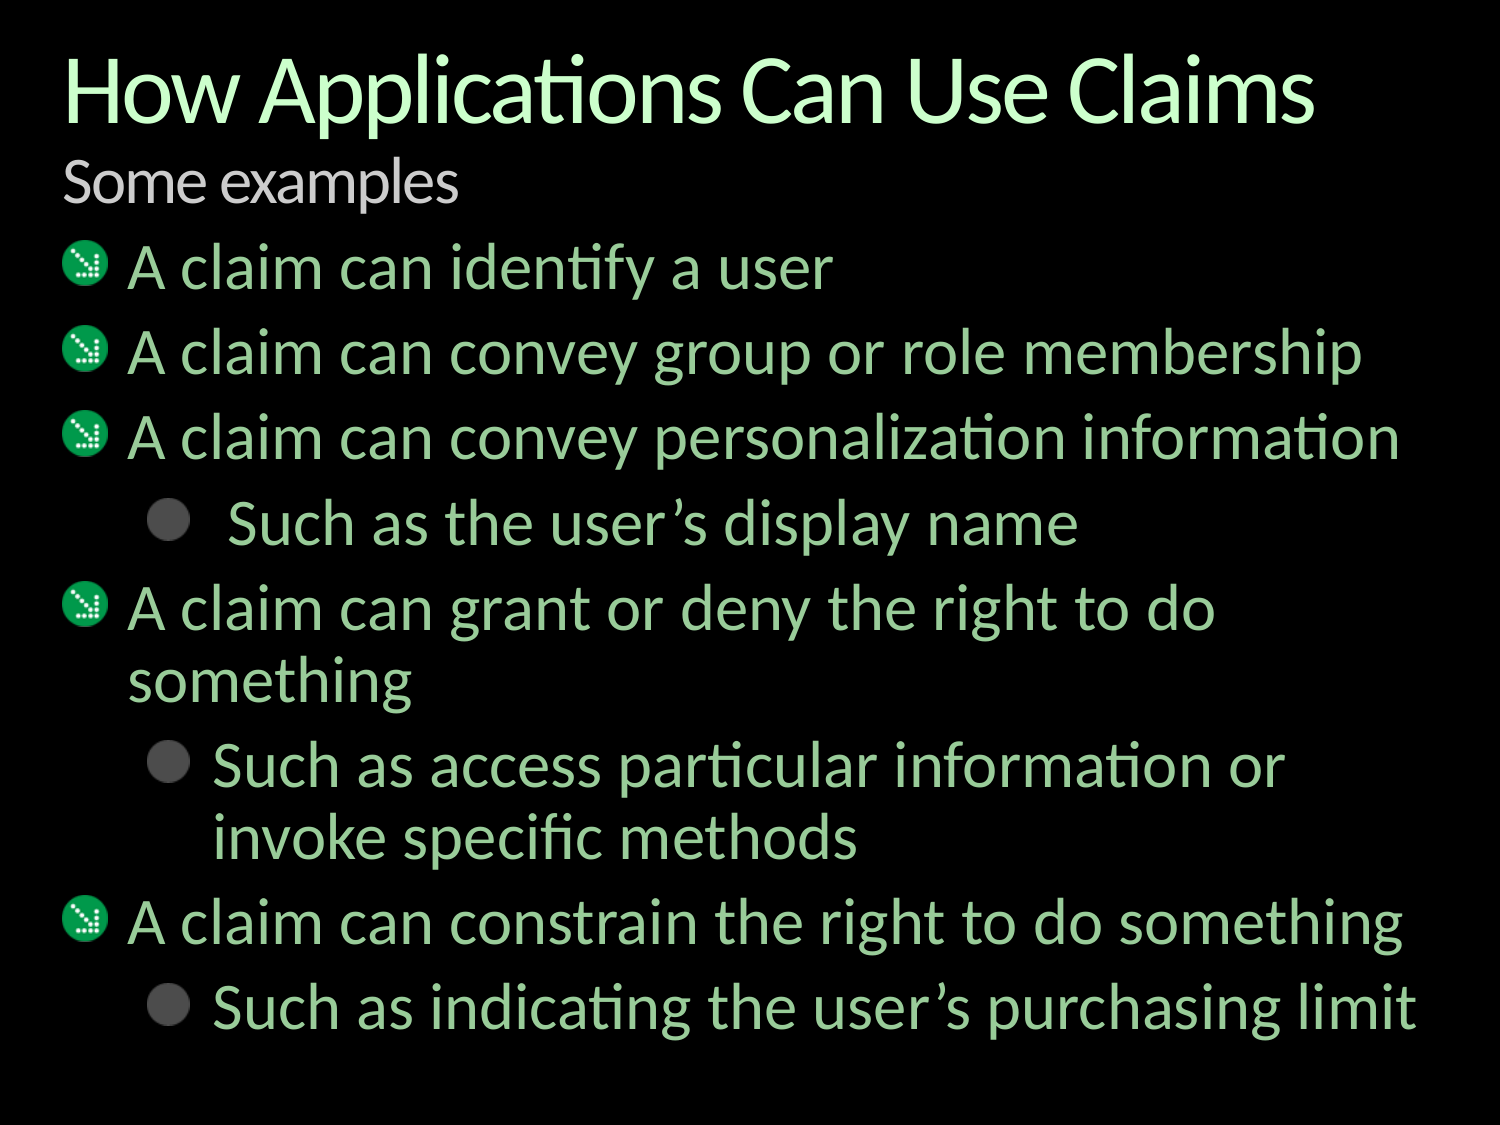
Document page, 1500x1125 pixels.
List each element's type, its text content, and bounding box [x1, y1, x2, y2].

title How Applications Can Use Claims Some examples [62, 37, 1438, 147]
picture [147, 498, 190, 541]
picture [147, 983, 190, 1026]
list A claim can identify a user A claim can convey group or role membership A claim can convey personalization information Such as the user’s display name A claim can grant or deny the right to do something Such as access particular information or invoke specific methods A claim can constrain the right to do something Such as indicating the user’s purchasing limit [62, 231, 1438, 1045]
picture [62, 895, 108, 943]
picture [147, 740, 190, 783]
picture [62, 581, 108, 628]
picture [62, 240, 108, 287]
picture [62, 325, 108, 373]
picture [62, 410, 108, 458]
